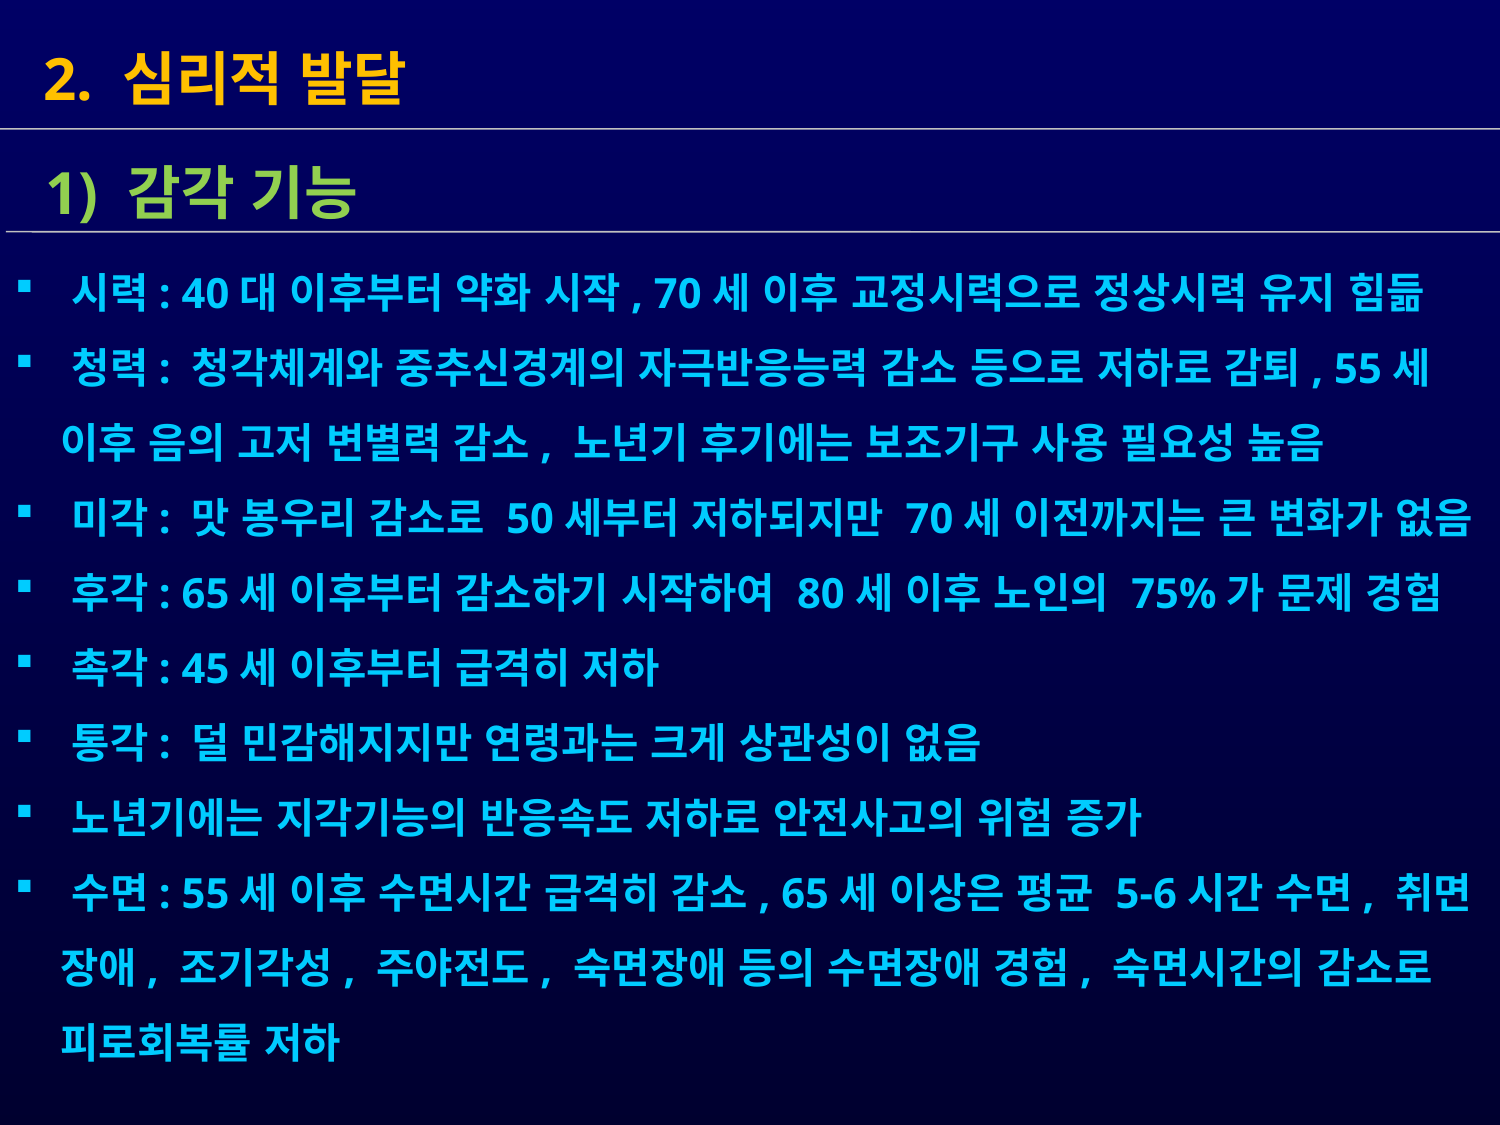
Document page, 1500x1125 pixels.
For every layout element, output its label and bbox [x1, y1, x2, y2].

text_box [0, 34, 1500, 1071]
